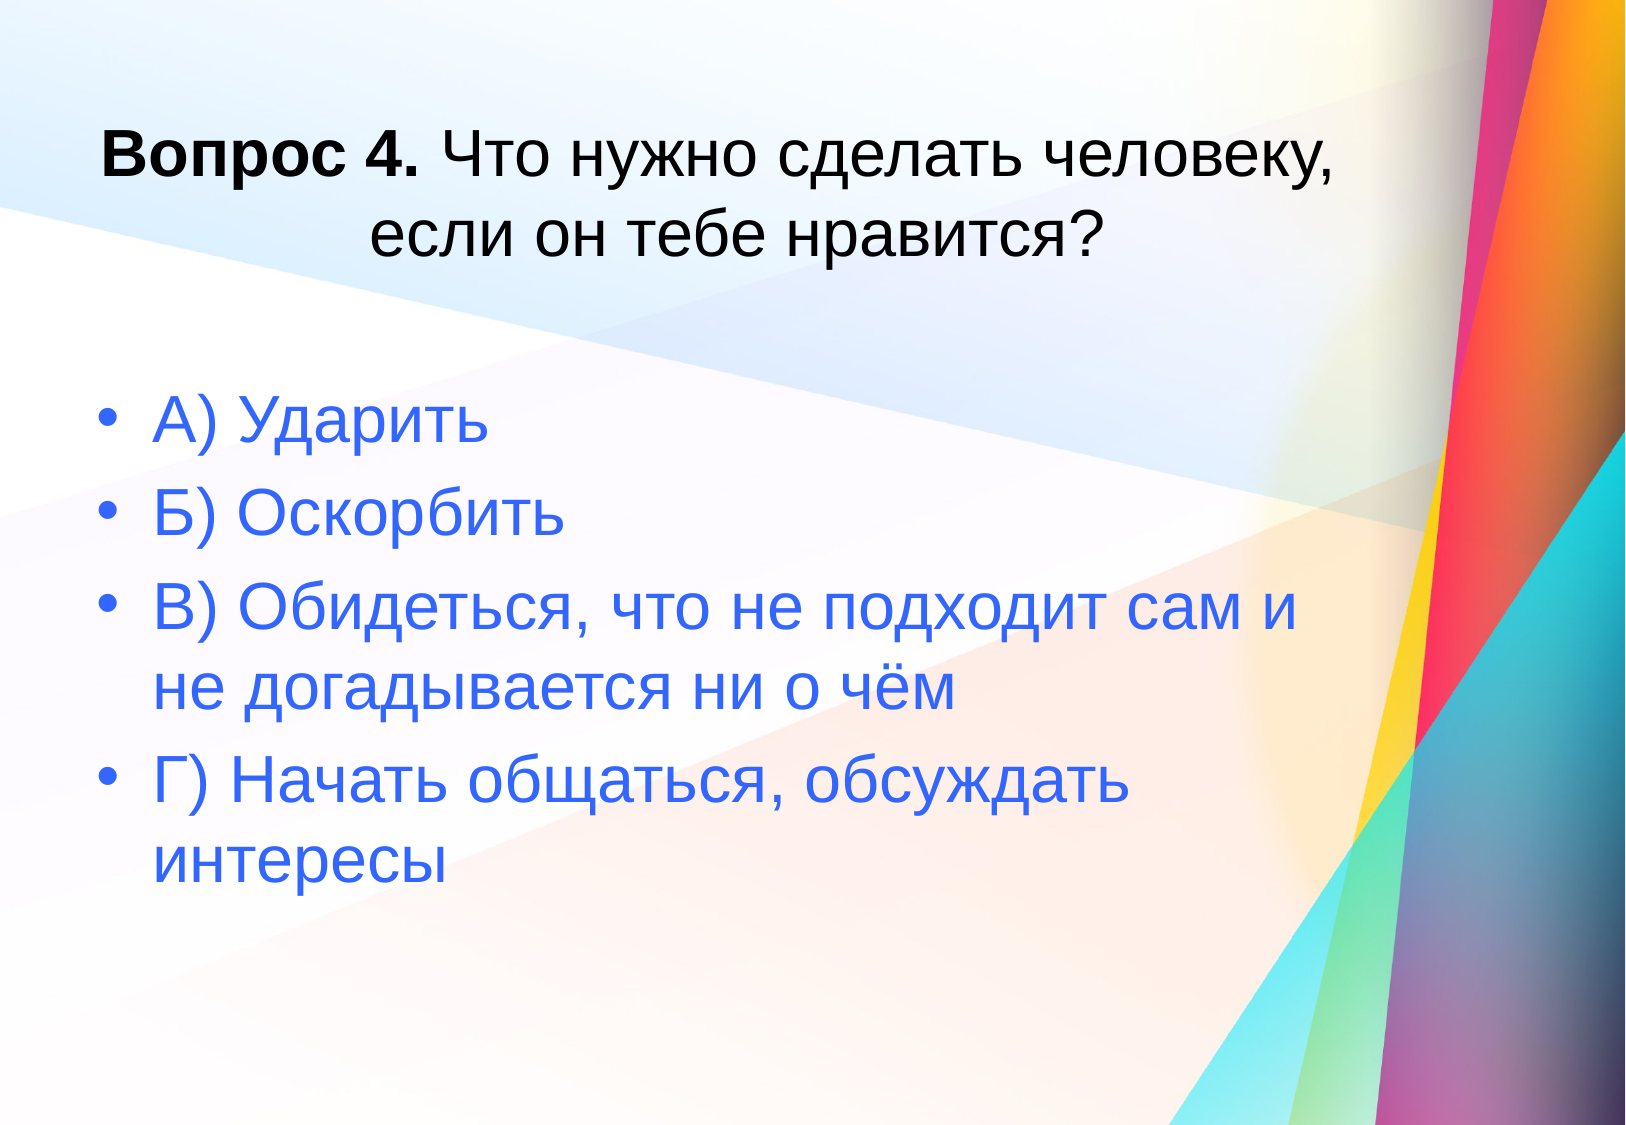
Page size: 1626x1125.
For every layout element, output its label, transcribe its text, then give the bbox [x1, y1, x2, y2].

list Вопрос 4. Что нужно сделать человеку, если он тебе нравится? А) Ударить Б) Оскорбить В) Обидеться, что не подходит сам и не догадывается ни о чём Г) Начать общаться, обсуждать интересы [81, 101, 1356, 1005]
picture [0, 0, 1626, 1125]
